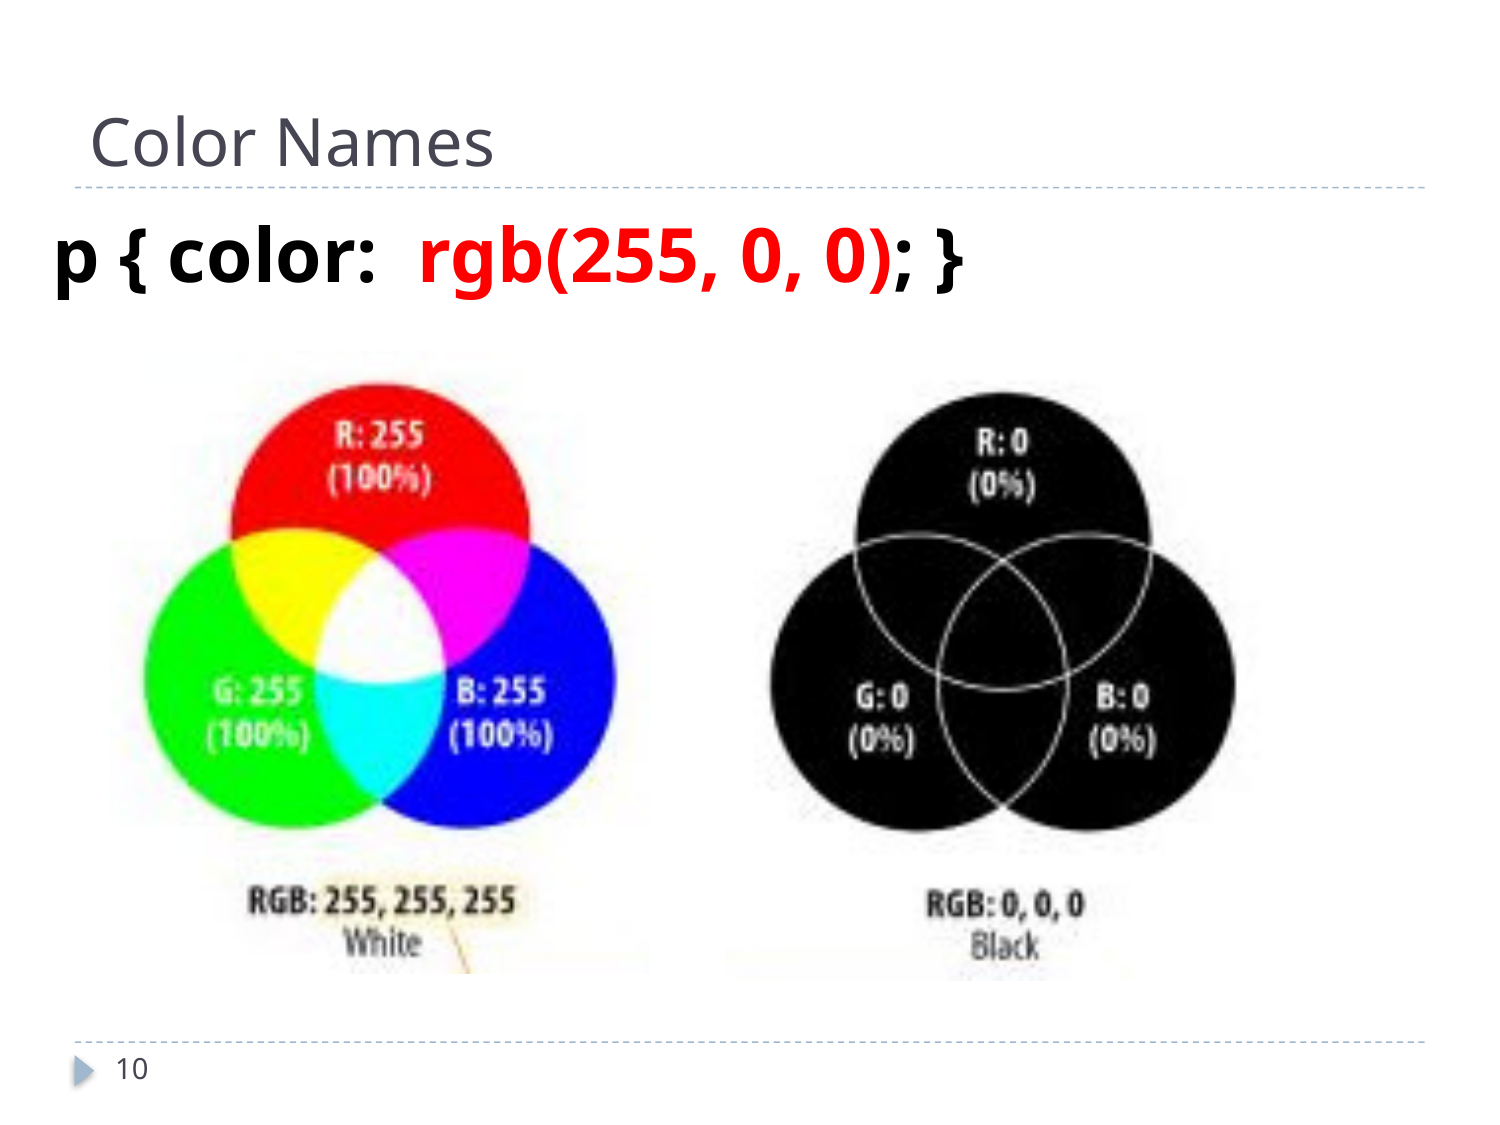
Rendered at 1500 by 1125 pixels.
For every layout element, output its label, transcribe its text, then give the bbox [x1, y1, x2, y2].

picture [110, 350, 651, 975]
list p { color: rgb(255, 0, 0); } [37, 200, 1500, 1000]
picture [724, 350, 1288, 981]
slide_number 10 [100, 1042, 426, 1103]
title Color Names [75, 24, 1425, 188]
